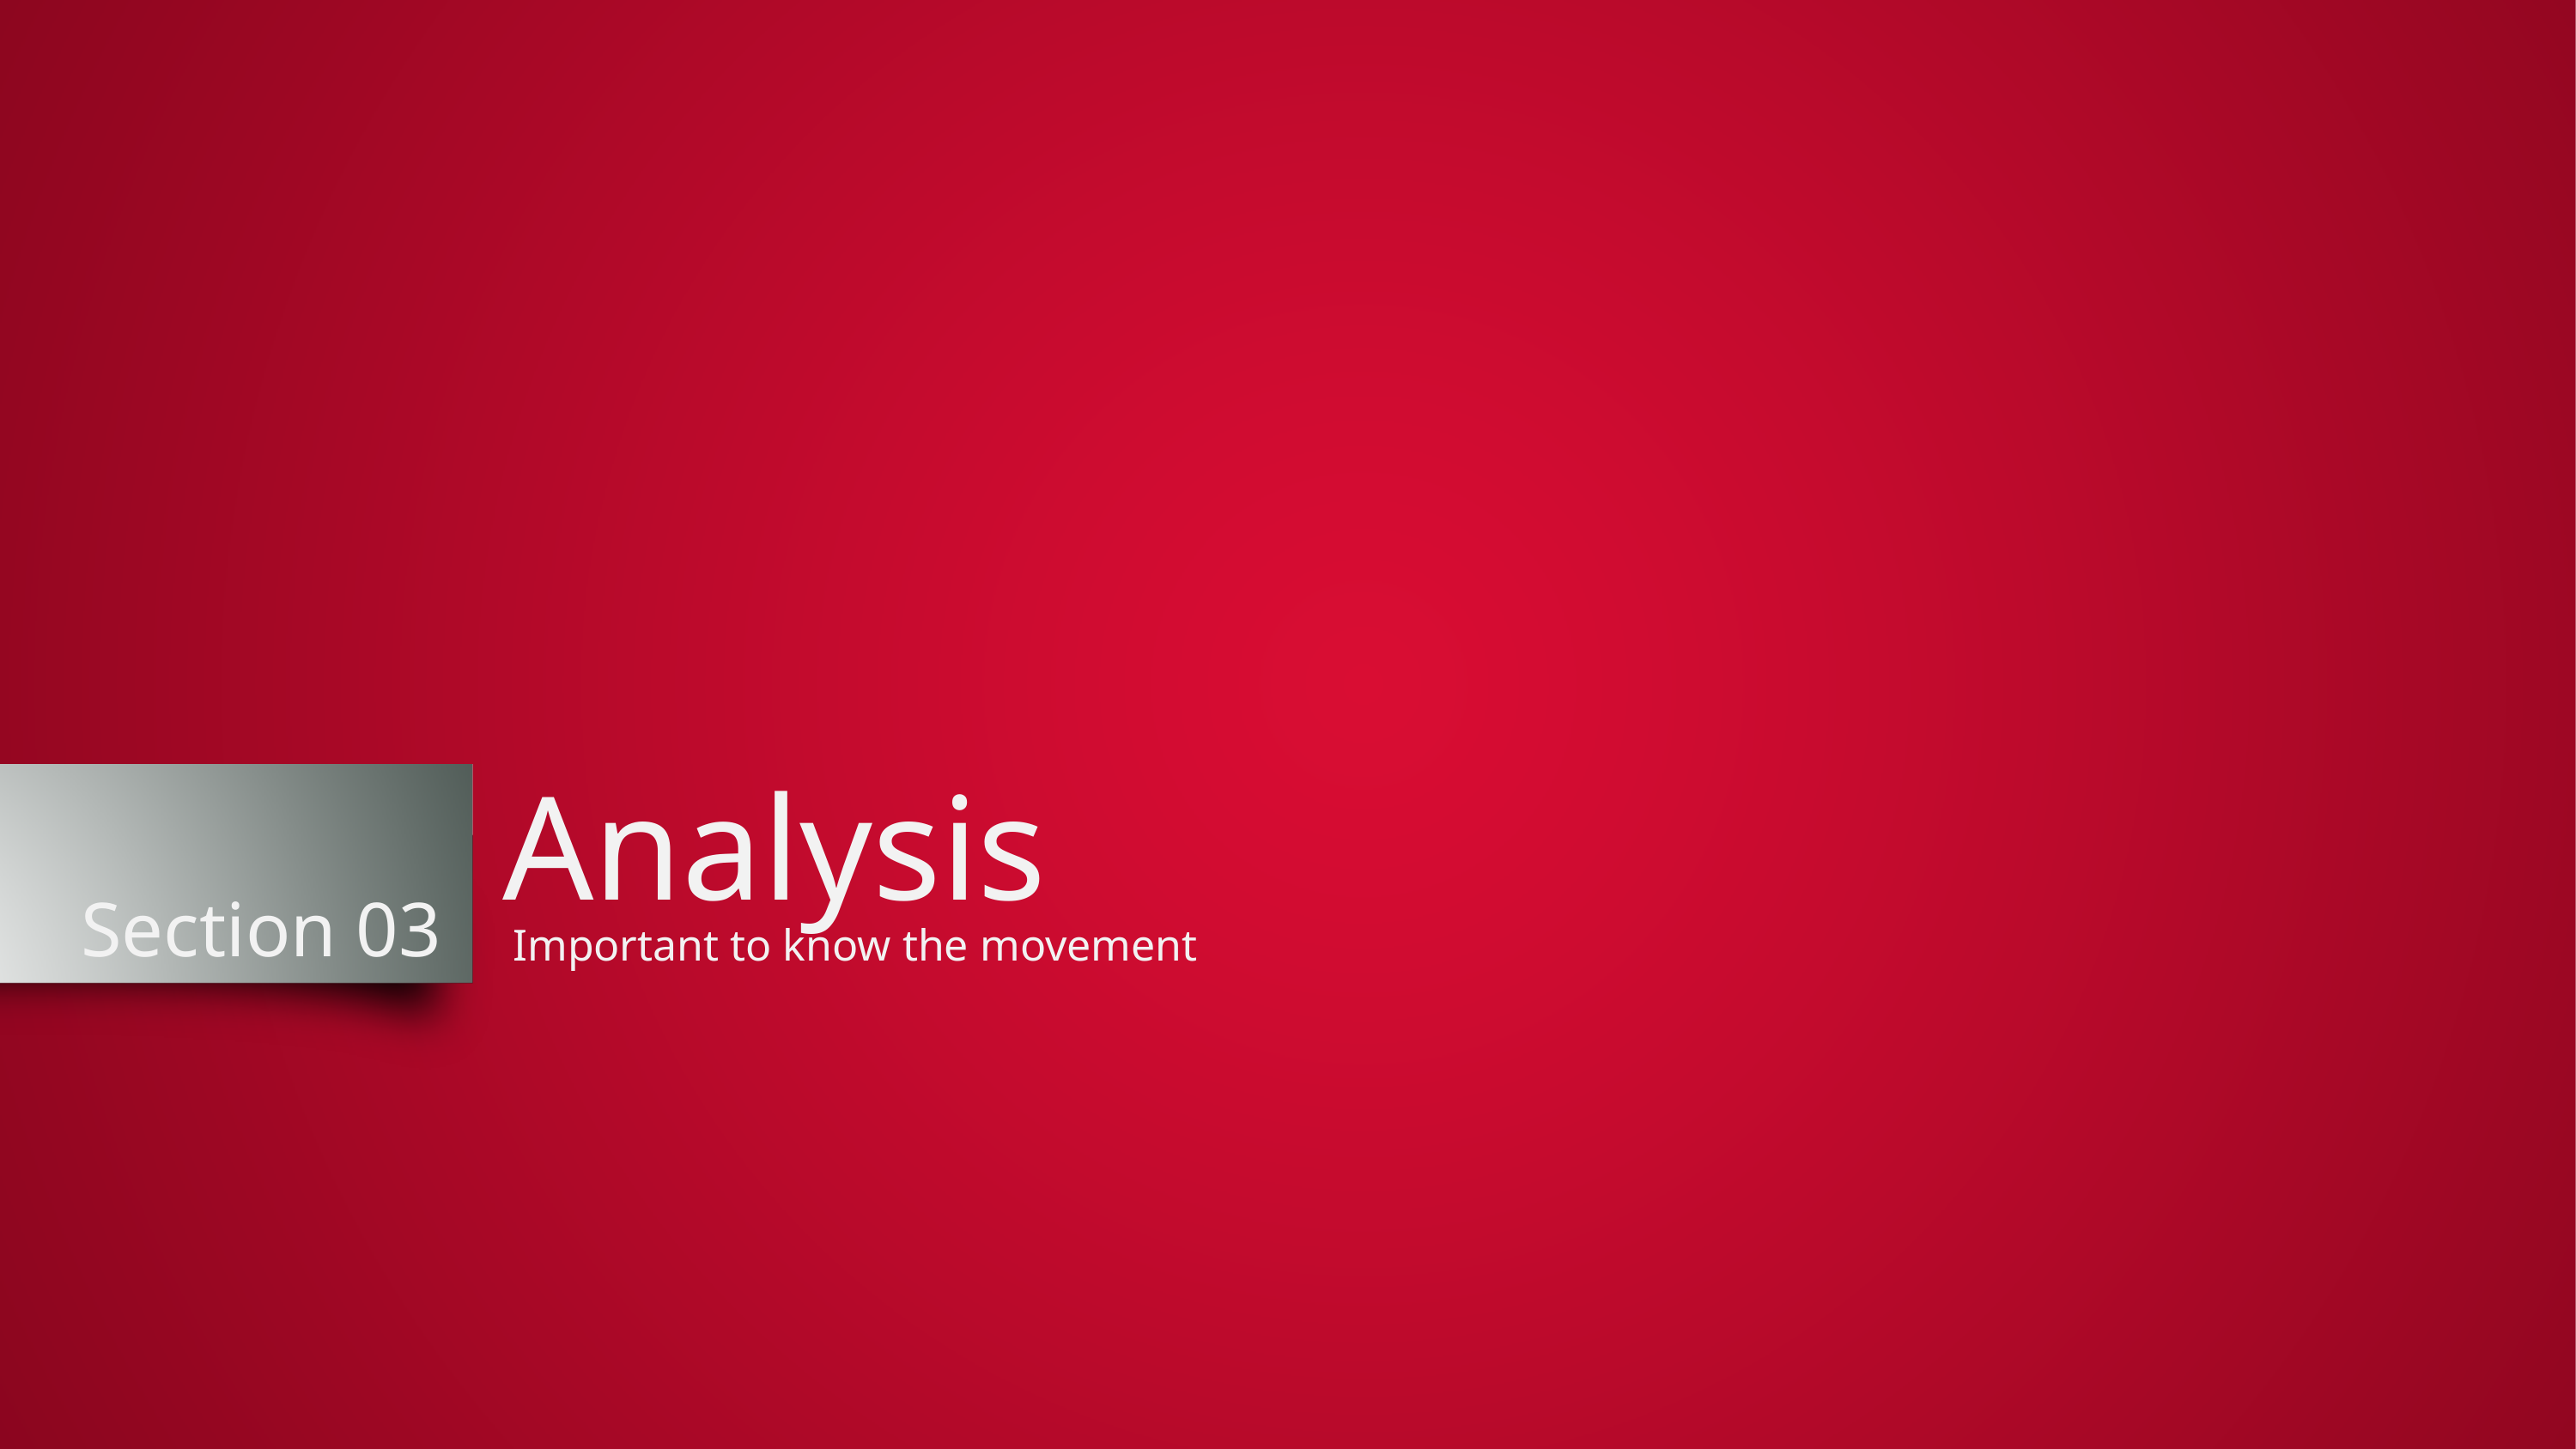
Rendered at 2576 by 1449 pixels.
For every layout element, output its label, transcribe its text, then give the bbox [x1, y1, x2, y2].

title Analysis [489, 738, 2422, 937]
subtitle Important to know the movement [500, 917, 2432, 1002]
picture [0, 0, 2576, 1449]
list Section 03 [49, 885, 454, 979]
